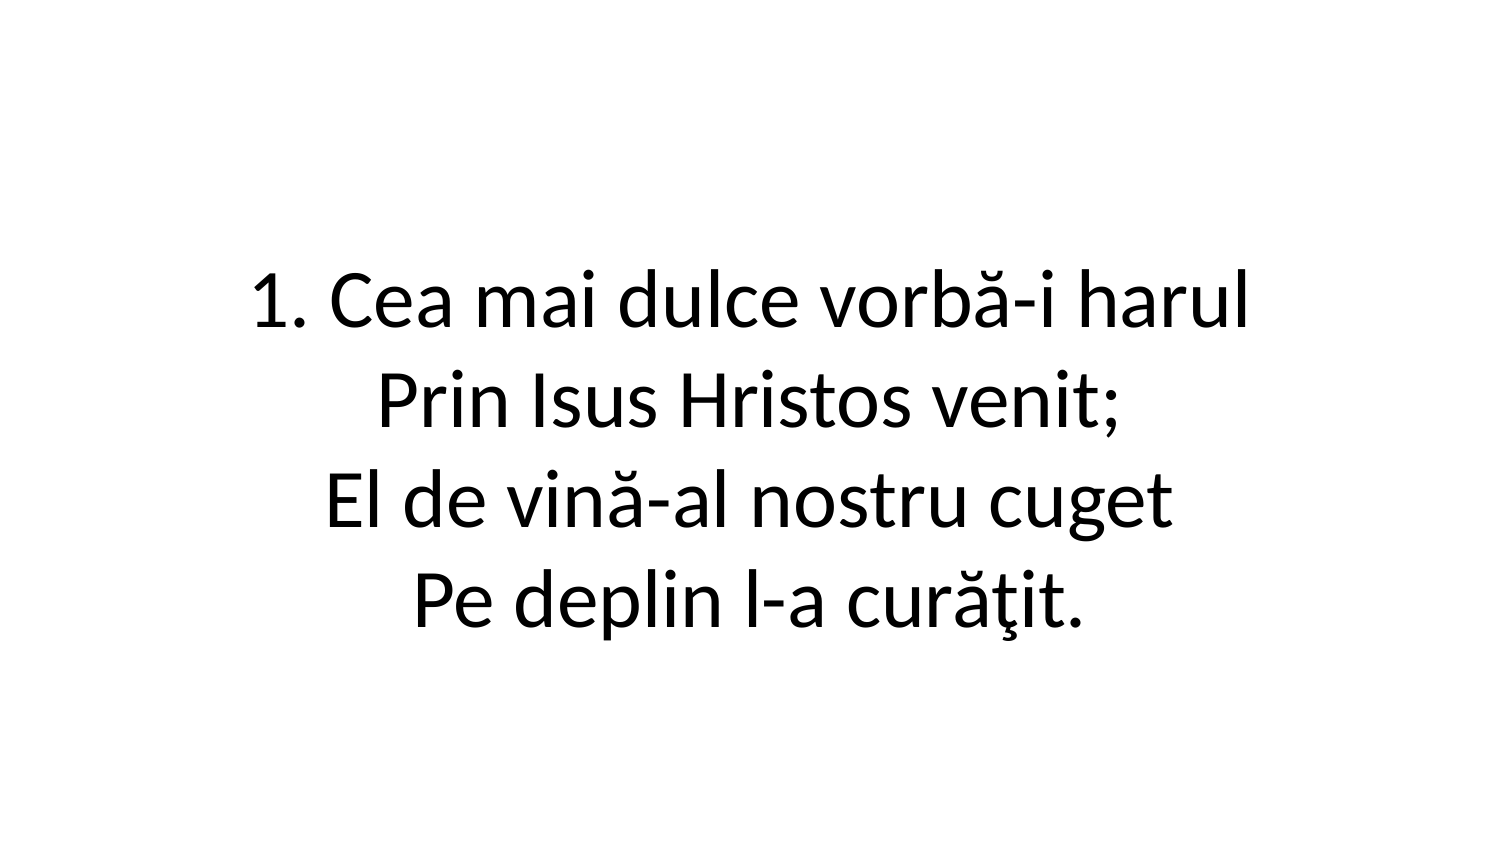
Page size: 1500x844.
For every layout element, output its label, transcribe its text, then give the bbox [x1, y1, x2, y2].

text_box 1. Cea mai dulce vorbă-i harul Prin Isus Hristos venit; El de vină-al nostru cuget Pe deplin l-a curăţit. [232, 192, 1268, 652]
